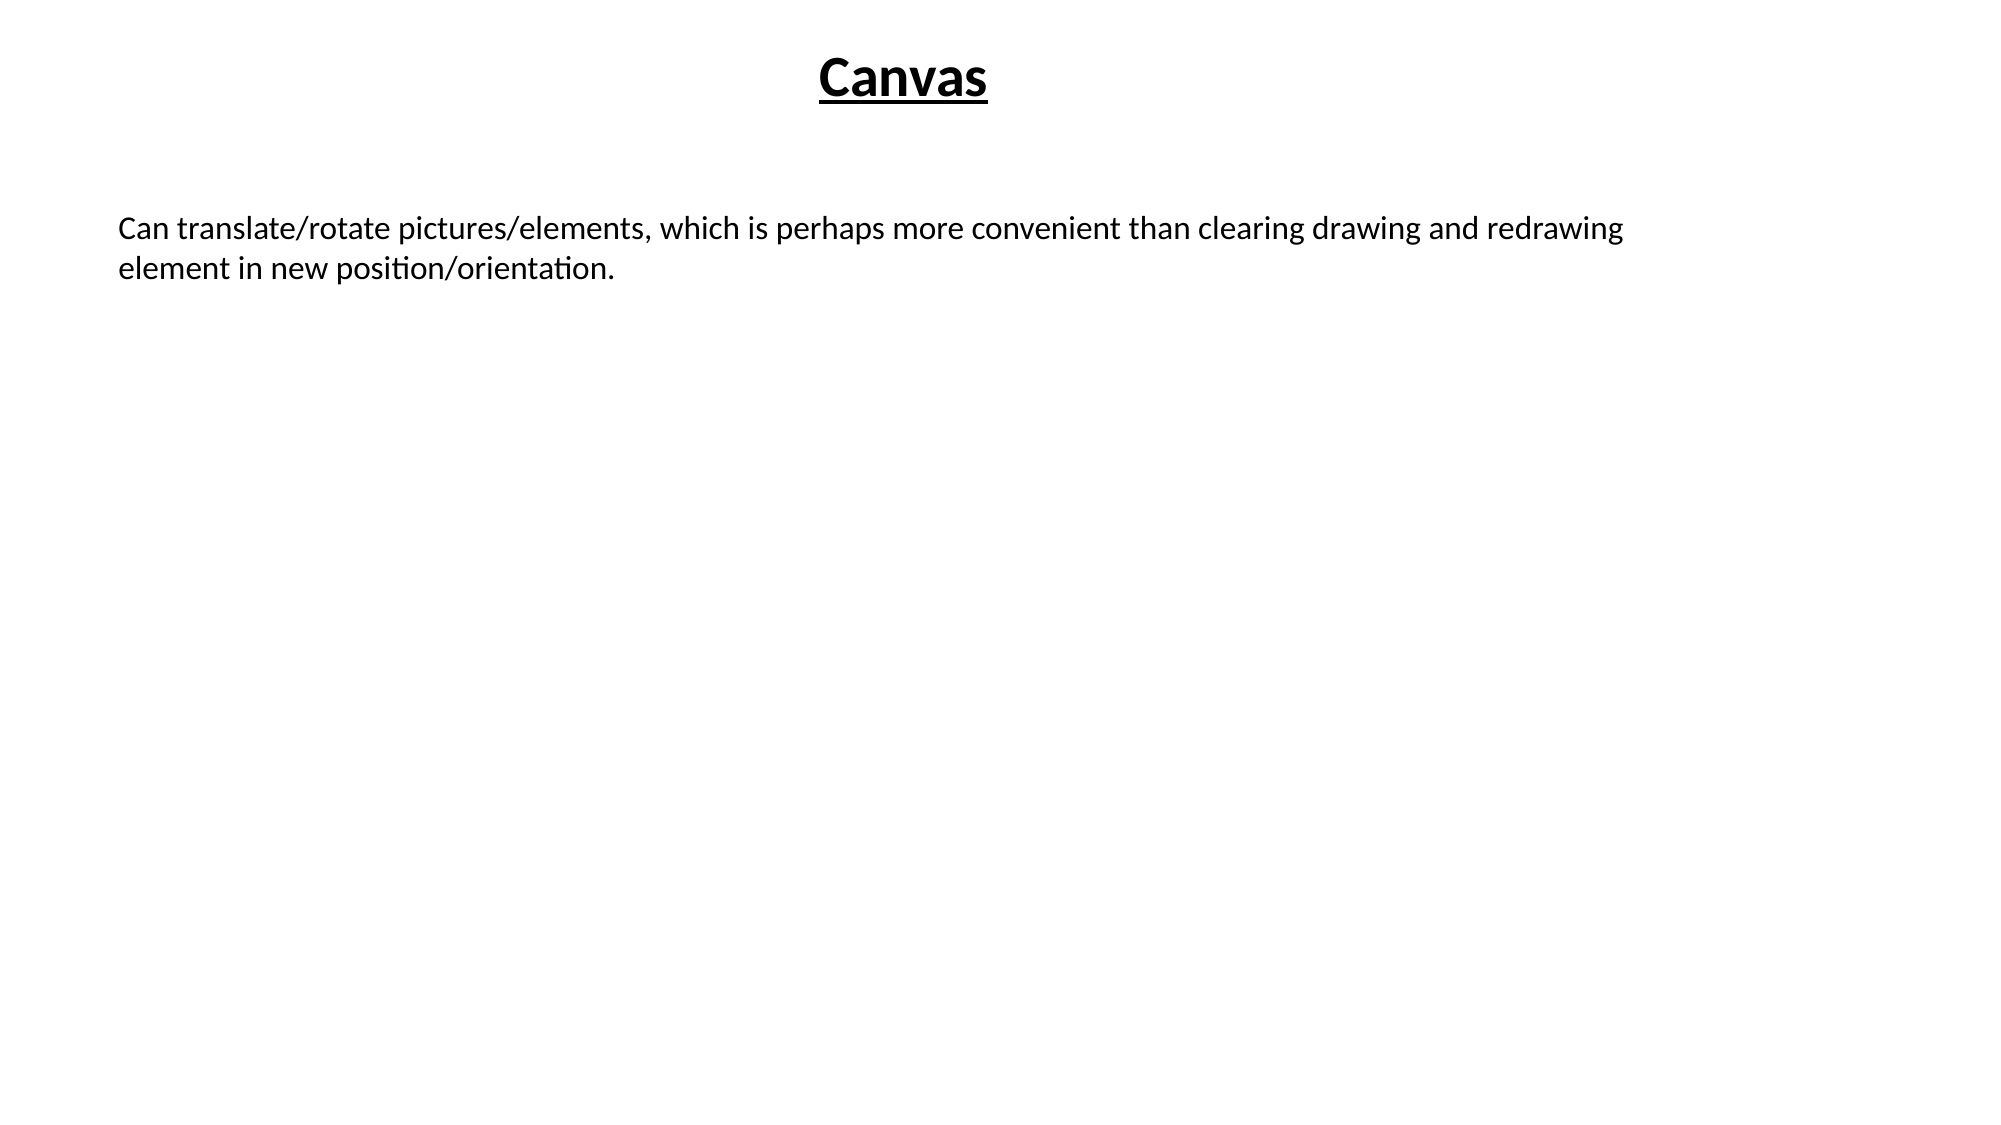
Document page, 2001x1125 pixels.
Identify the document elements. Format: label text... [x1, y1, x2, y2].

text_box Can translate/rotate pictures/elements, which is perhaps more convenient than clearing drawing and redrawing element in new position/orientation. [103, 198, 1714, 294]
text_box Canvas [804, 31, 1037, 116]
